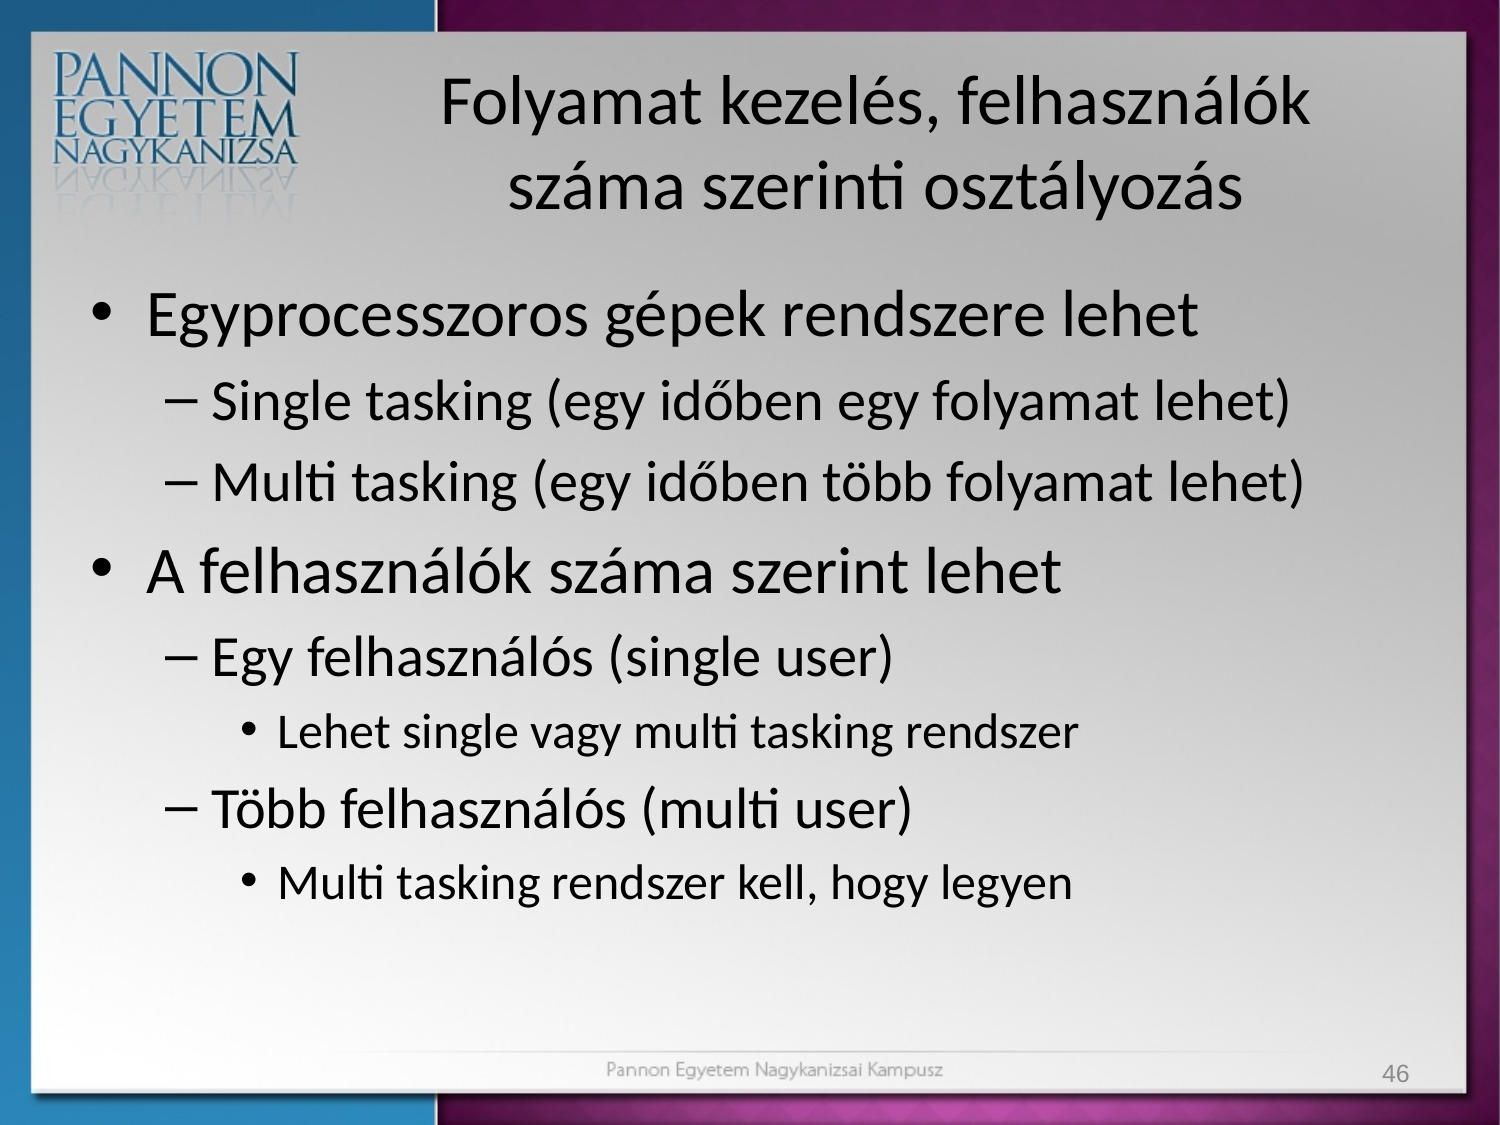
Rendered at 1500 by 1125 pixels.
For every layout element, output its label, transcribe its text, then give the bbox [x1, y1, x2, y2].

picture [0, 0, 1500, 1125]
title Folyamat kezelés, felhasználók száma szerinti osztályozás [328, 45, 1425, 233]
list Egyprocesszoros gépek rendszere lehet Single tasking (egy időben egy folyamat lehet) Multi tasking (egy időben több folyamat lehet) A felhasználók száma szerint lehet Egy felhasználós (single user) Lehet single vagy multi tasking rendszer Több felhasználós (multi user) Multi tasking rendszer kell, hogy legyen [75, 262, 1425, 1038]
slide_number 46 [1074, 1042, 1425, 1103]
